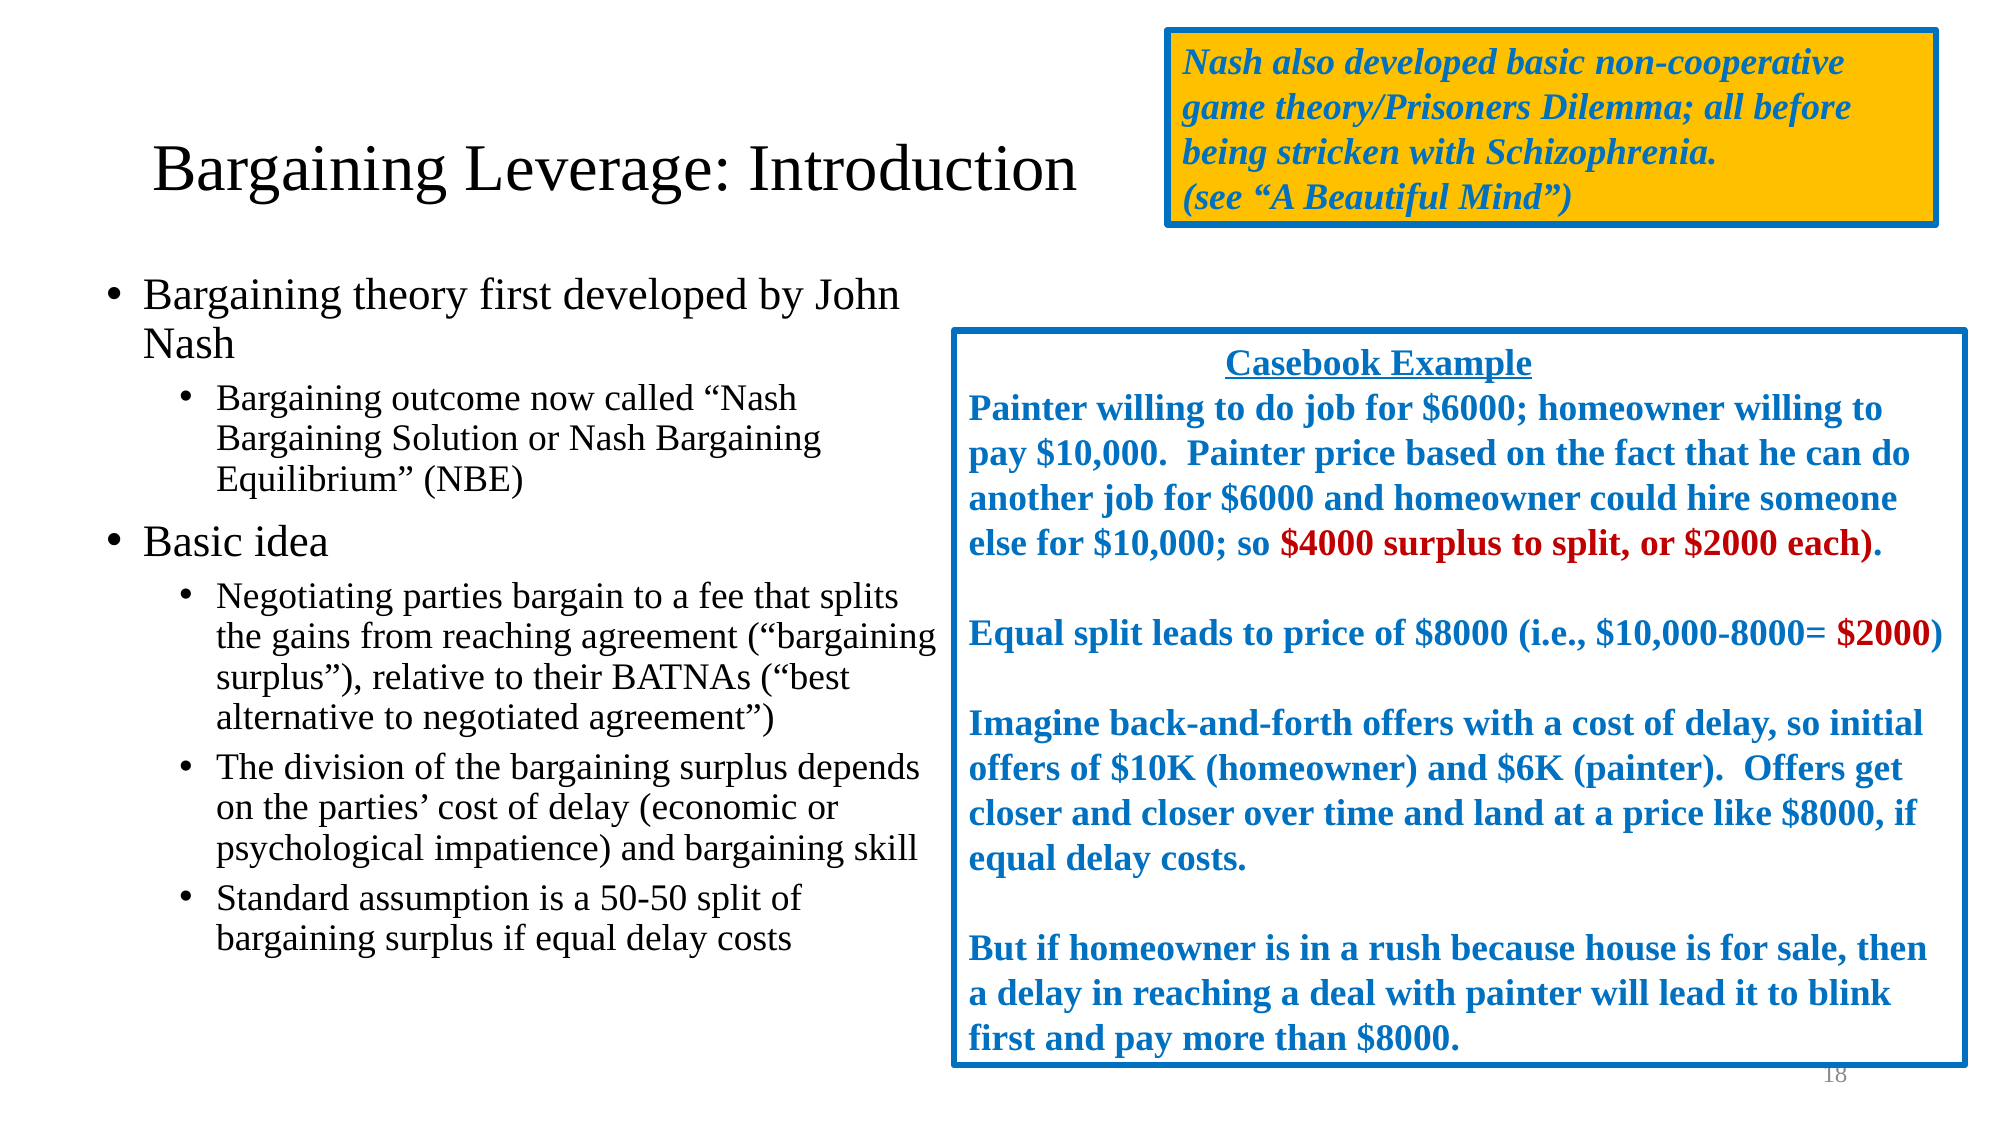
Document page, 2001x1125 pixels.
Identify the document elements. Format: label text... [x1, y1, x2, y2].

slide_number 18 [1412, 1066, 1863, 1103]
title Bargaining Leverage: Introduction [137, 59, 1863, 278]
text_box Nash also developed basic non-cooperative game theory/Prisoners Dilemma; all before being stricken with Schizophrenia. (see “A Beautiful Mind”) [1167, 29, 1936, 225]
text_box Casebook Example Painter willing to do job for $6000; homeowner willing to pay $10,000. Painter price based on the fact that he can do another job for $6000 and homeowner could hire someone else for $10,000; so $4000 surplus to split, or $2000 each). Equal split leads to price of $8000 (i.e., $10,000-8000= $2000) Imagine back-and-forth offers with a cost of delay, so initial offers of $10K (homeowner) and $6K (painter). Offers get closer and closer over time and land at a price like $8000, if equal delay costs. But if homeowner is in a rush because house is for sale, then a delay in reaching a deal with painter will lead it to blink first and pay more than $8000. [954, 330, 1965, 1066]
list Bargaining theory first developed by John Nash Bargaining outcome now called “Nash Bargaining Solution or Nash Bargaining Equilibrium” (NBE) Basic idea Negotiating parties bargain to a fee that splits the gains from reaching agreement (“bargaining surplus”), relative to their BATNAs (“best alternative to negotiated agreement”) The division of the bargaining surplus depends on the parties’ cost of delay (economic or psychological impatience) and bargaining skill Standard assumption is a 50-50 split of bargaining surplus if equal delay costs [91, 263, 954, 1030]
